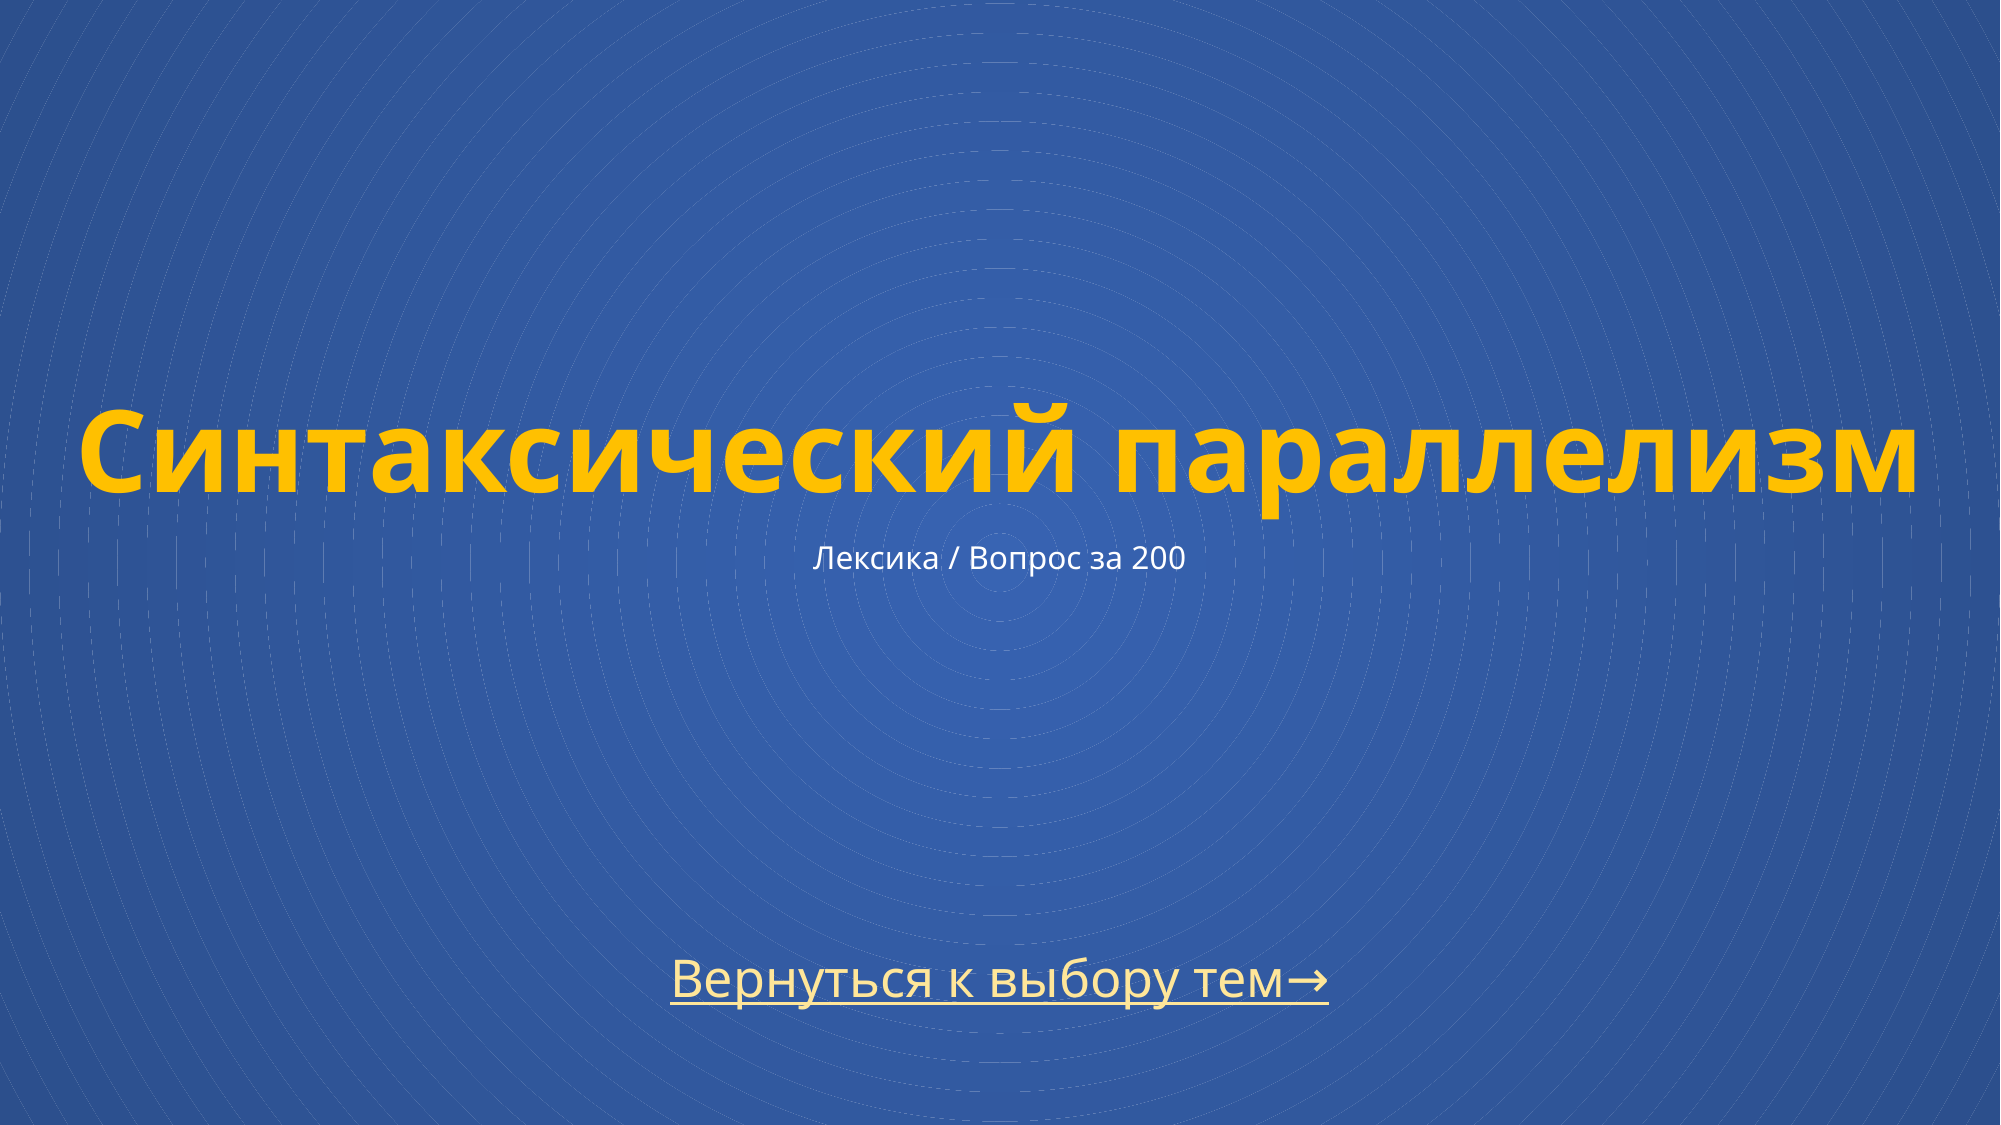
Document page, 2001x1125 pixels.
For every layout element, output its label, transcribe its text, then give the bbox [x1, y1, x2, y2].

text_box Вернуться к выбору тем→ [655, 938, 1345, 1016]
title Синтаксический параллелизм Лексика / Вопрос за 200 [25, 337, 1974, 634]
